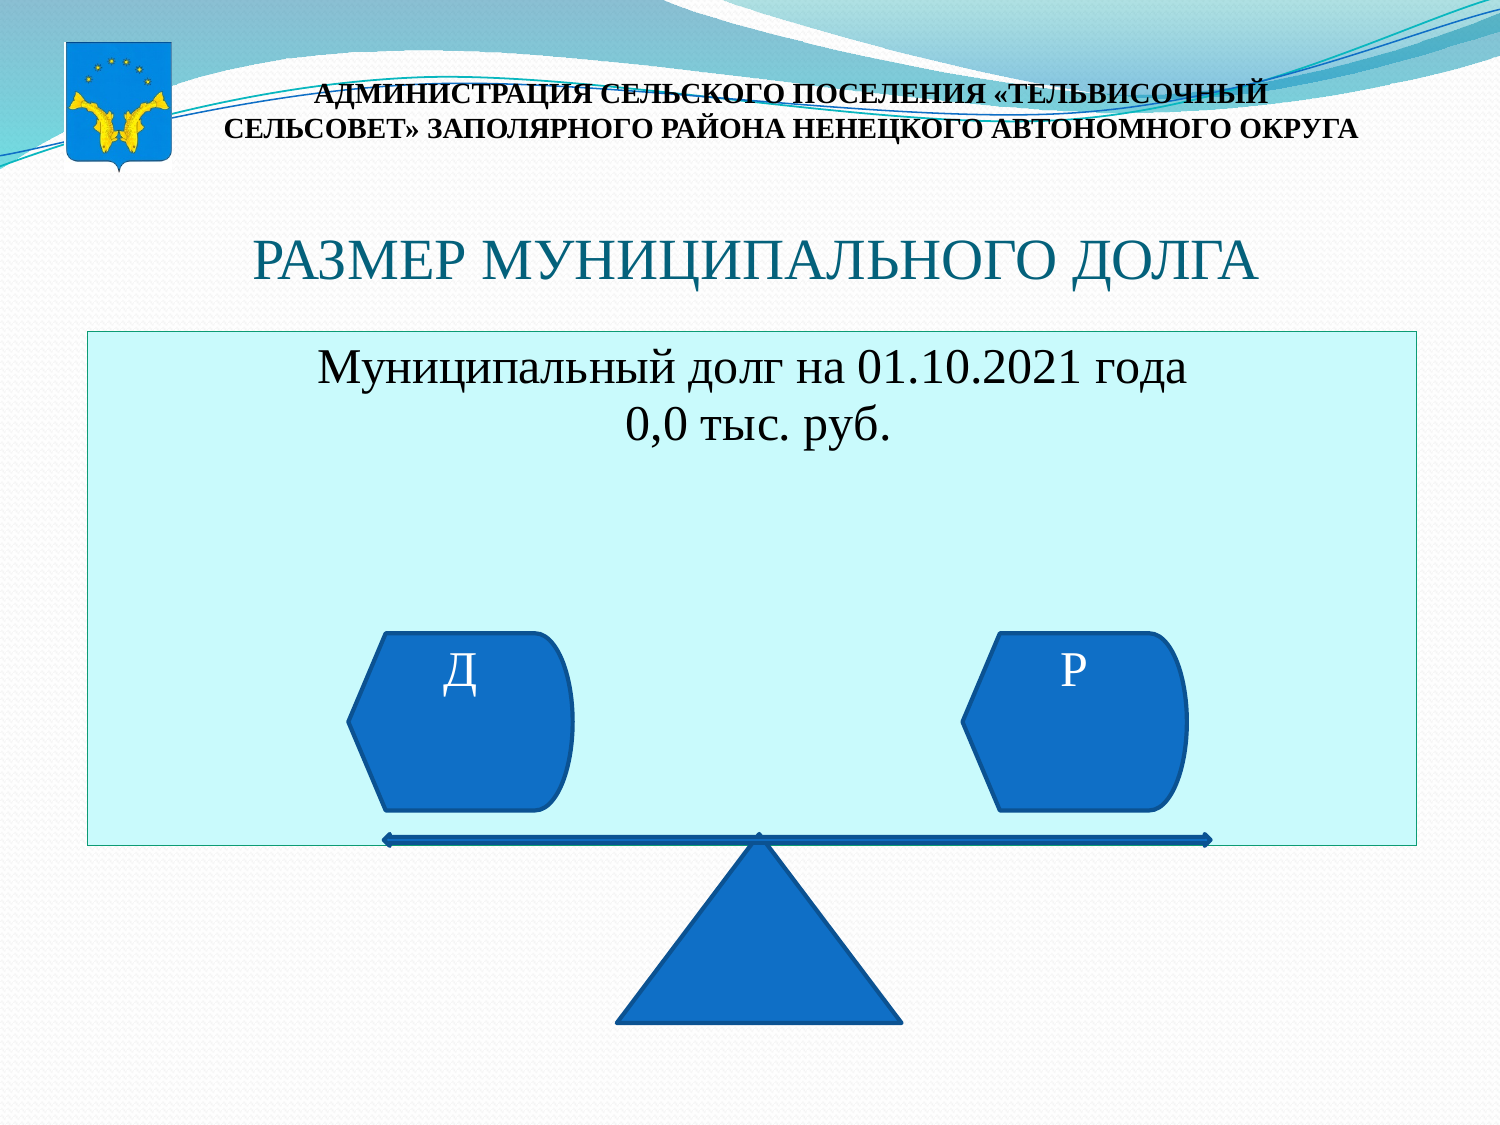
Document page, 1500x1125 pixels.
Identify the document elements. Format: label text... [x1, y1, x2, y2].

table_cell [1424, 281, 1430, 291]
chart [52, 278, 1466, 1059]
text_box АДМИНИСТРАЦИЯ СЕЛЬСКОГО ПОСЕЛЕНИЯ «ТЕЛЬВИСОЧНЫЙ СЕЛЬСОВЕТ» ЗАПОЛЯРНОГО РАЙОНА НЕНЕЦКОГО АВТОНОМНОГО ОКРУГА [206, 66, 1376, 152]
title РАЗМЕР МУНИЦИПАЛЬНОГО ДОЛГА [75, 184, 1438, 291]
picture [64, 42, 172, 173]
